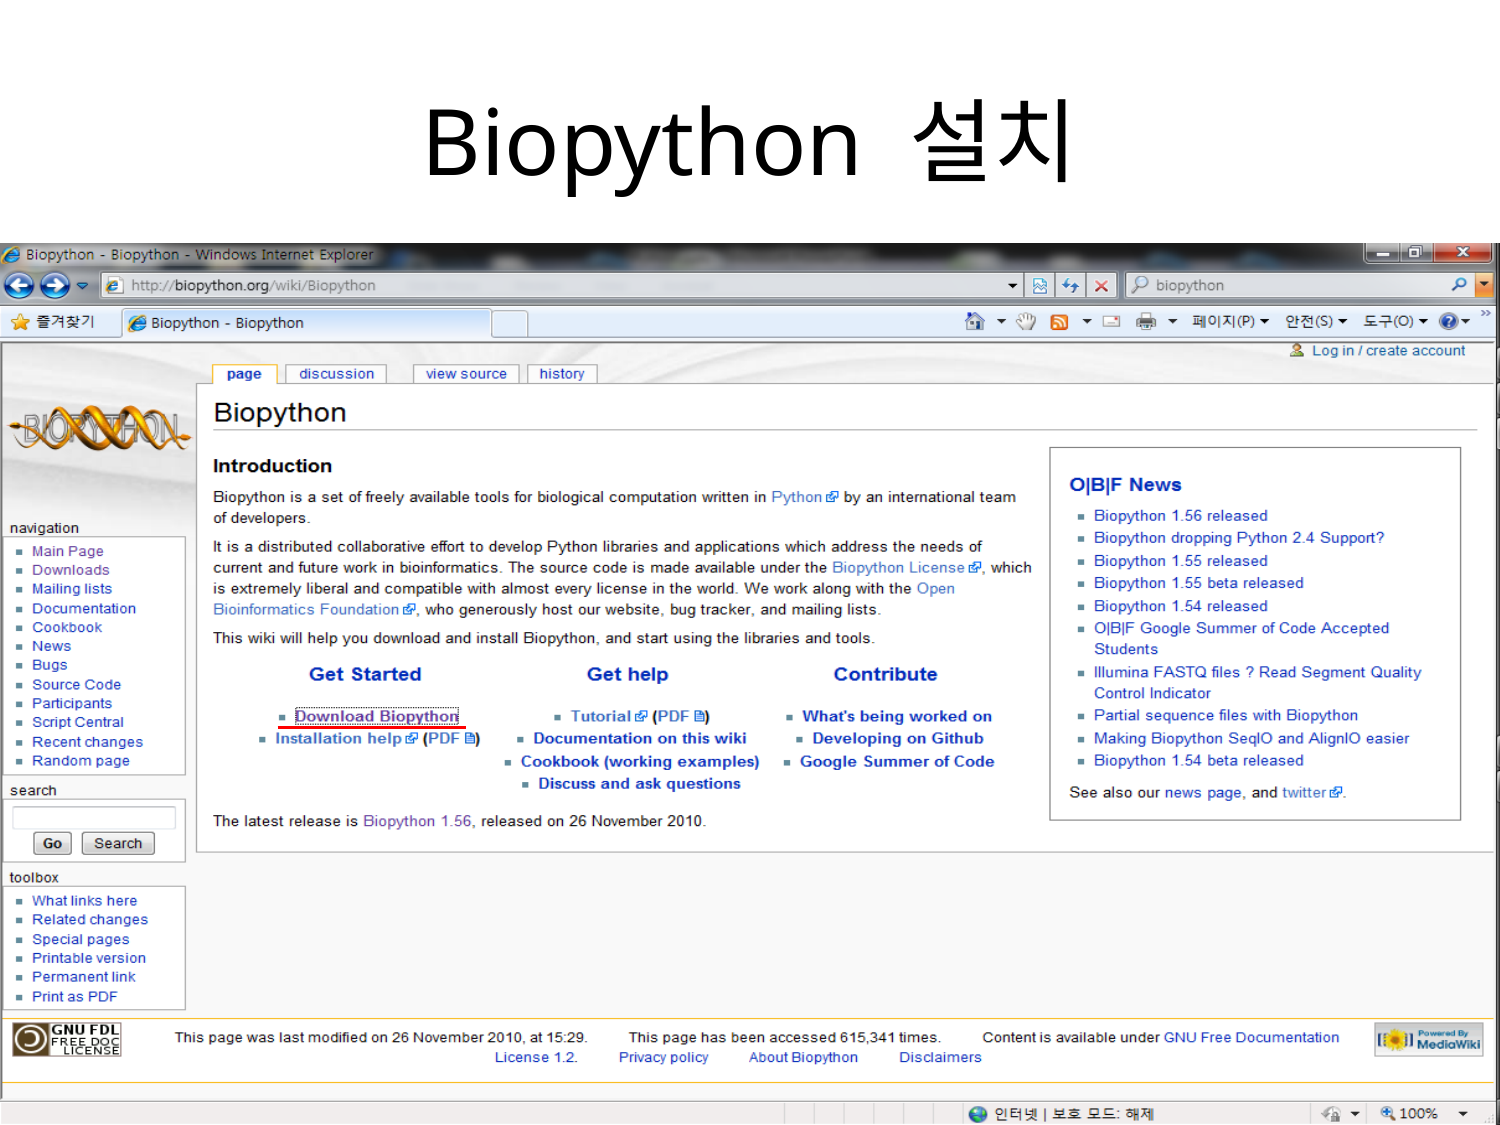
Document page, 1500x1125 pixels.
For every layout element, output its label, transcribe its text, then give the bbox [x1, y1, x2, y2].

picture [0, 243, 1500, 1125]
title Biopython 설치 [75, 45, 1425, 233]
